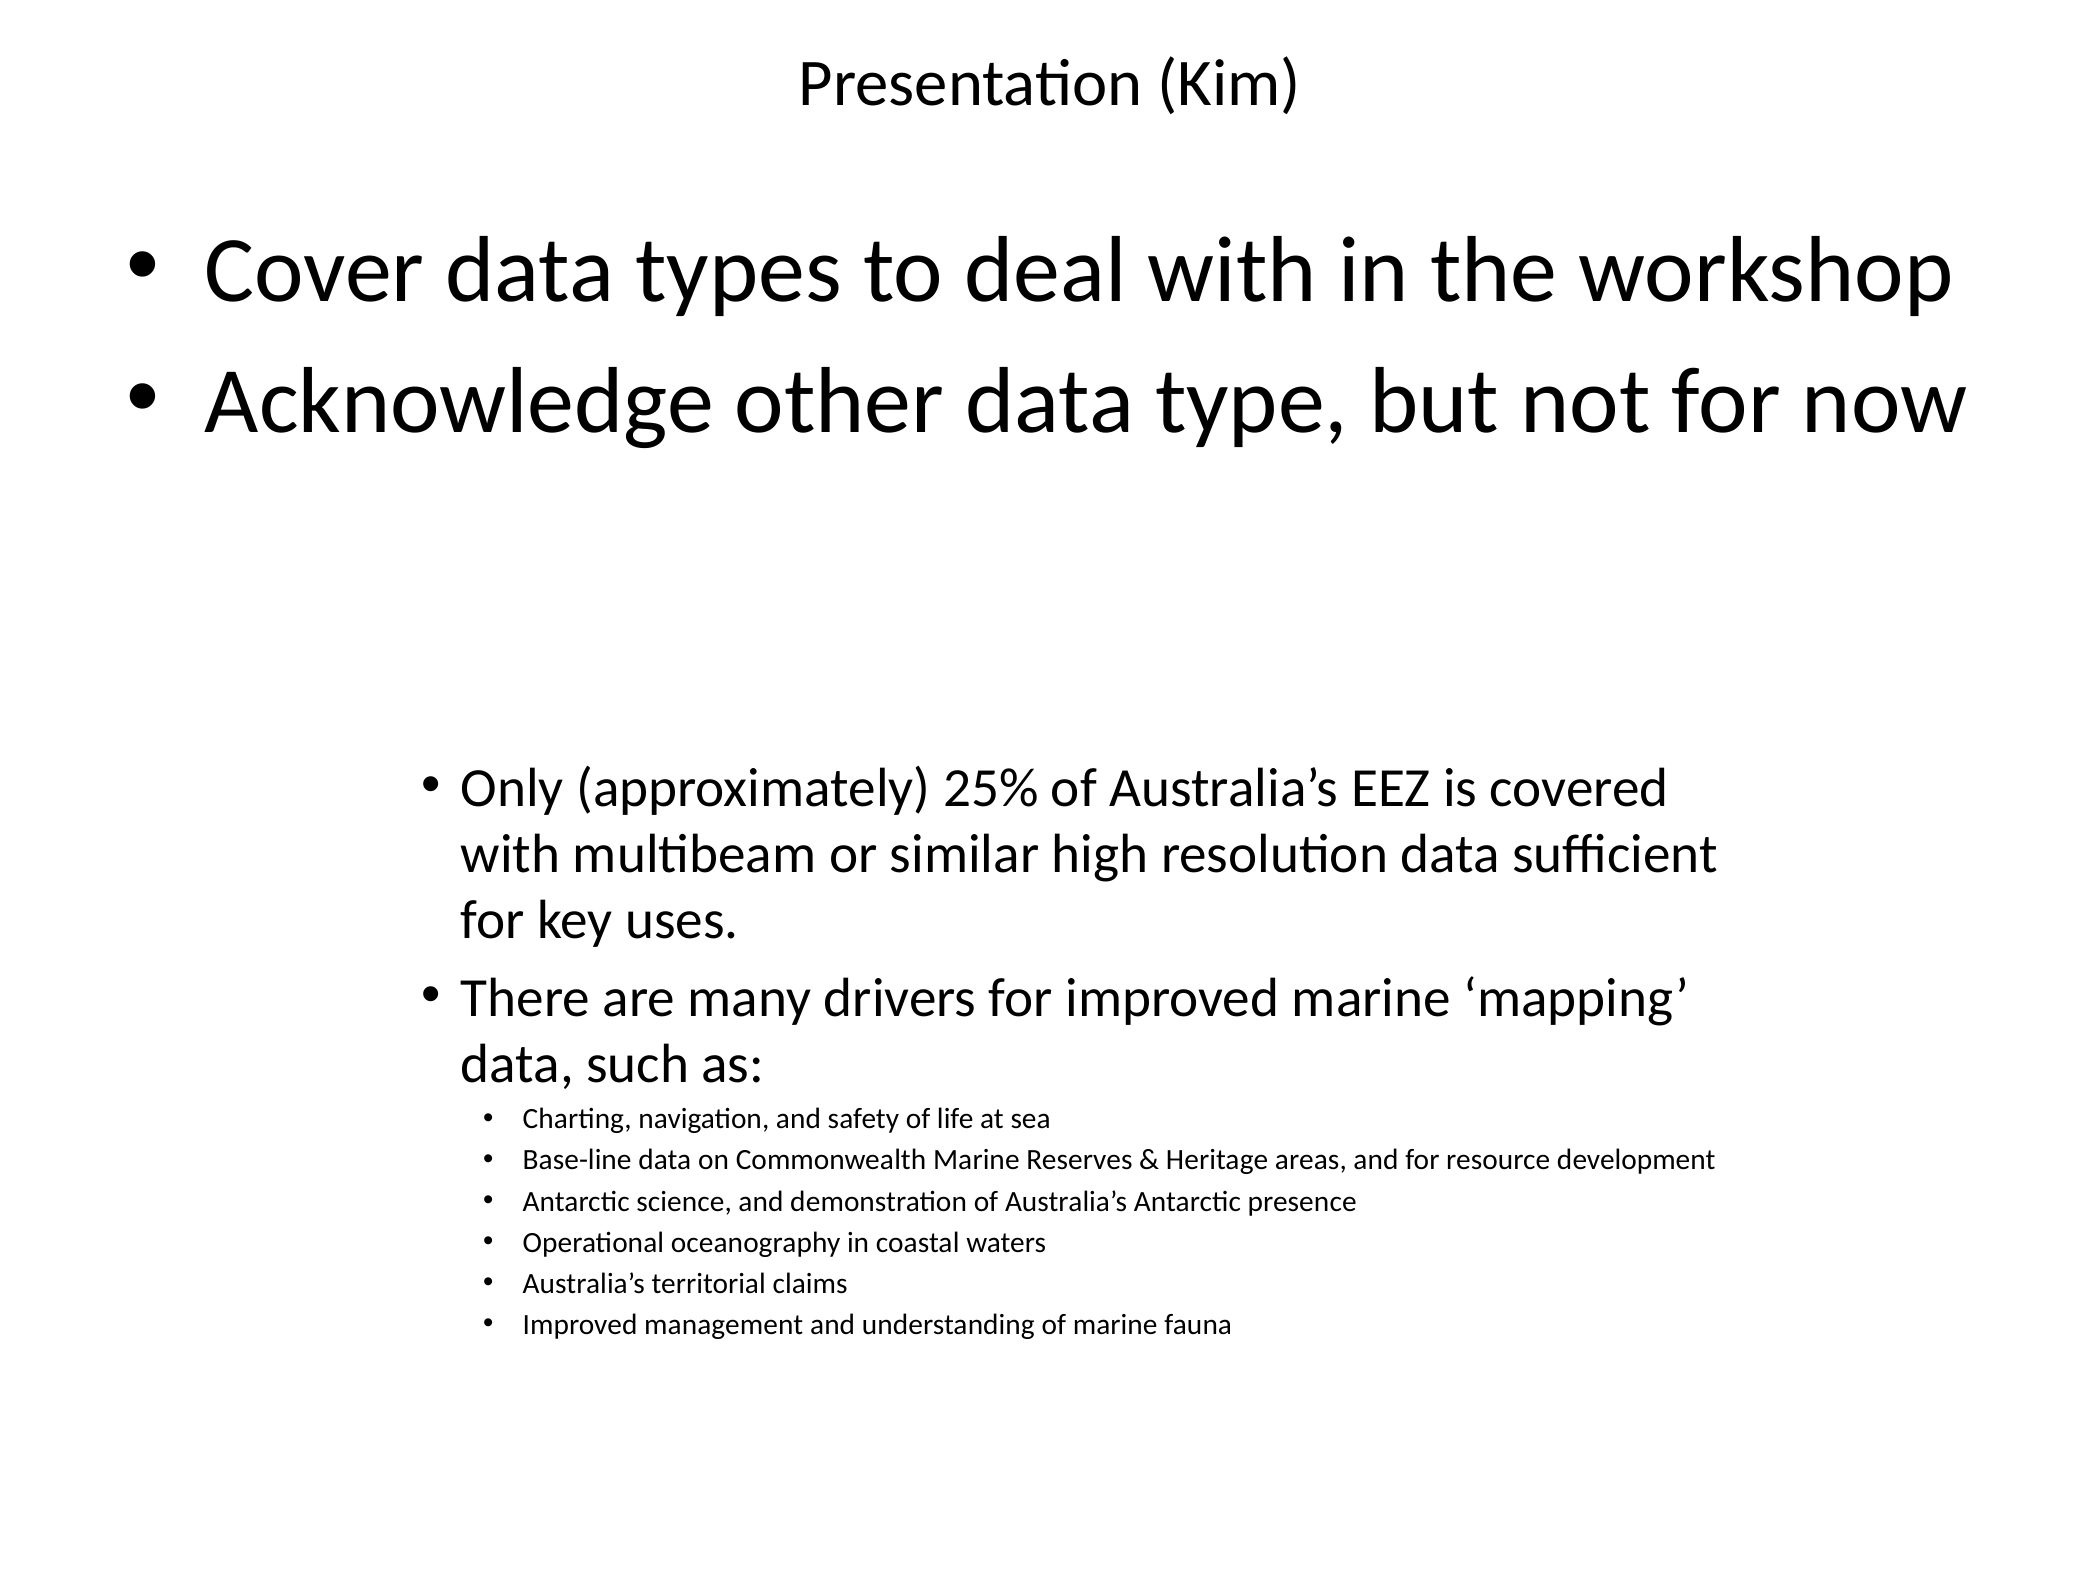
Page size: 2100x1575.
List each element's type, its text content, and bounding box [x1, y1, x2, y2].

title Presentation (Kim) [105, 7, 1995, 150]
text_box Only (approximately) 25% of Australia’s EEZ is covered with multibeam or similar high resolution data sufficient for key uses. There are many drivers for improved marine ‘mapping’ data, such as: Charting, navigation, and safety of life at sea Base-line data on Commonwealth Marine Reserves & Heritage areas, and for resource development Antarctic science, and demonstration of Australia’s Antarctic presence Operational oceanography in coastal waters Australia’s territorial claims Improved management and understanding of marine fauna [400, 740, 1751, 1387]
list Cover data types to deal with in the workshop Acknowledge other data type, but not for now [105, 196, 1995, 1407]
